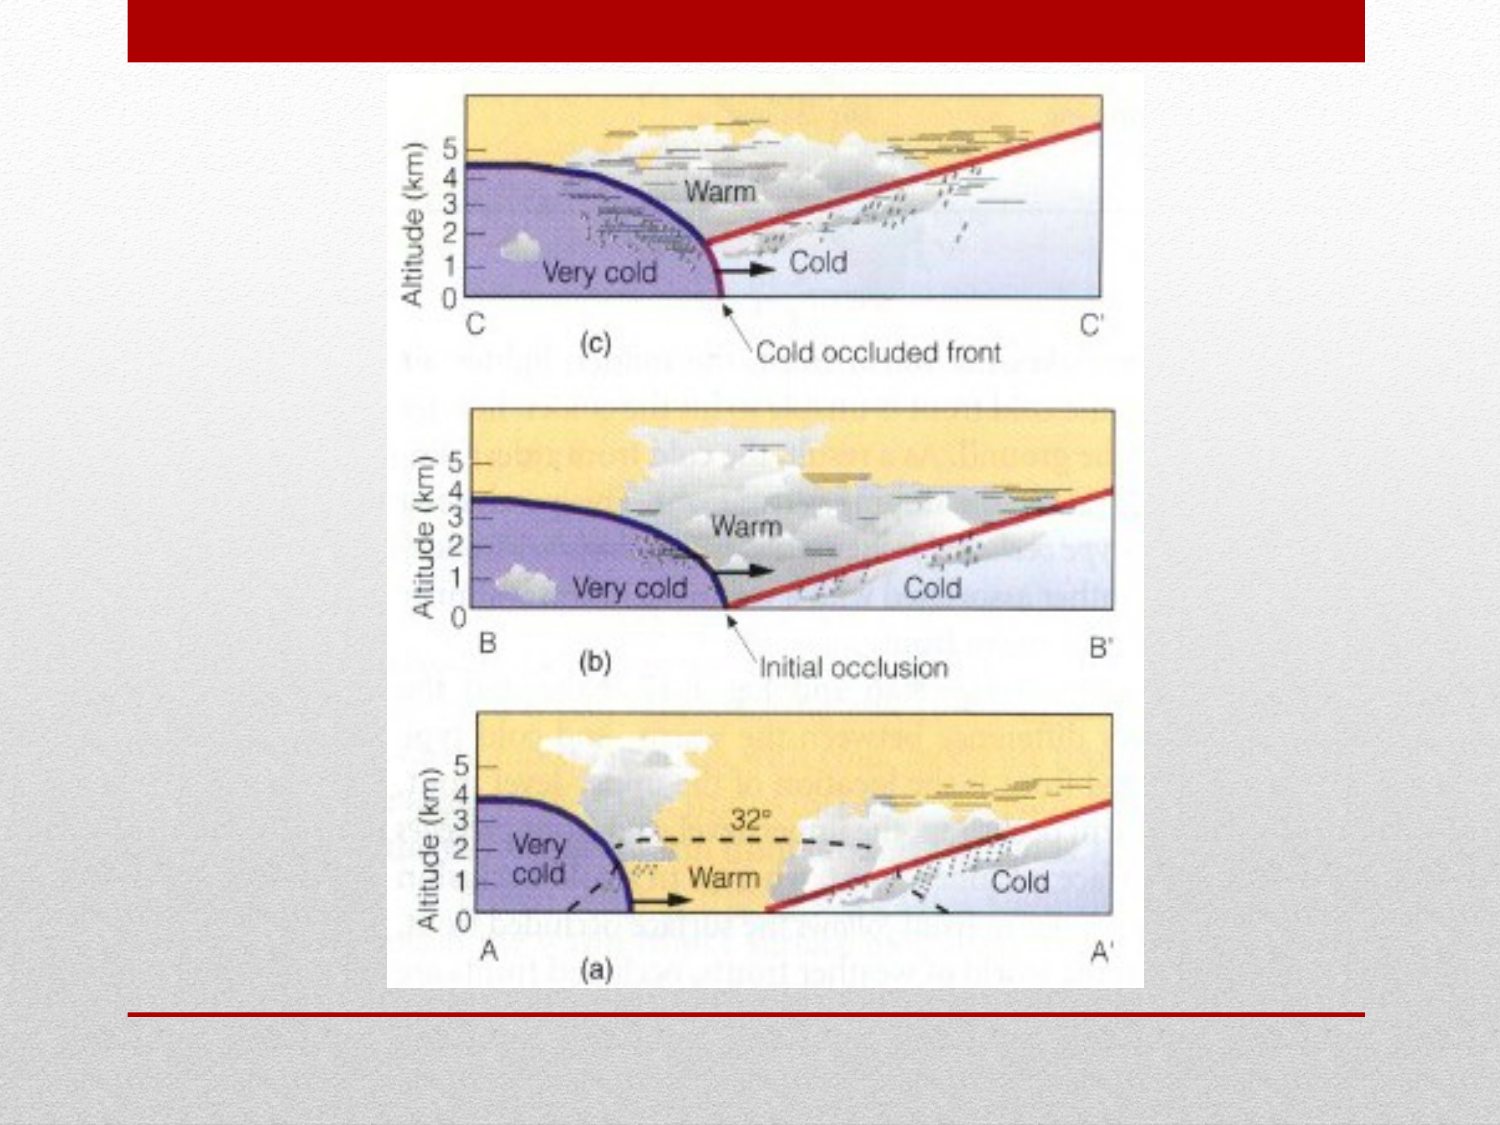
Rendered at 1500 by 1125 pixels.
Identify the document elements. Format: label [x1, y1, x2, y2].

picture [386, 74, 1145, 989]
